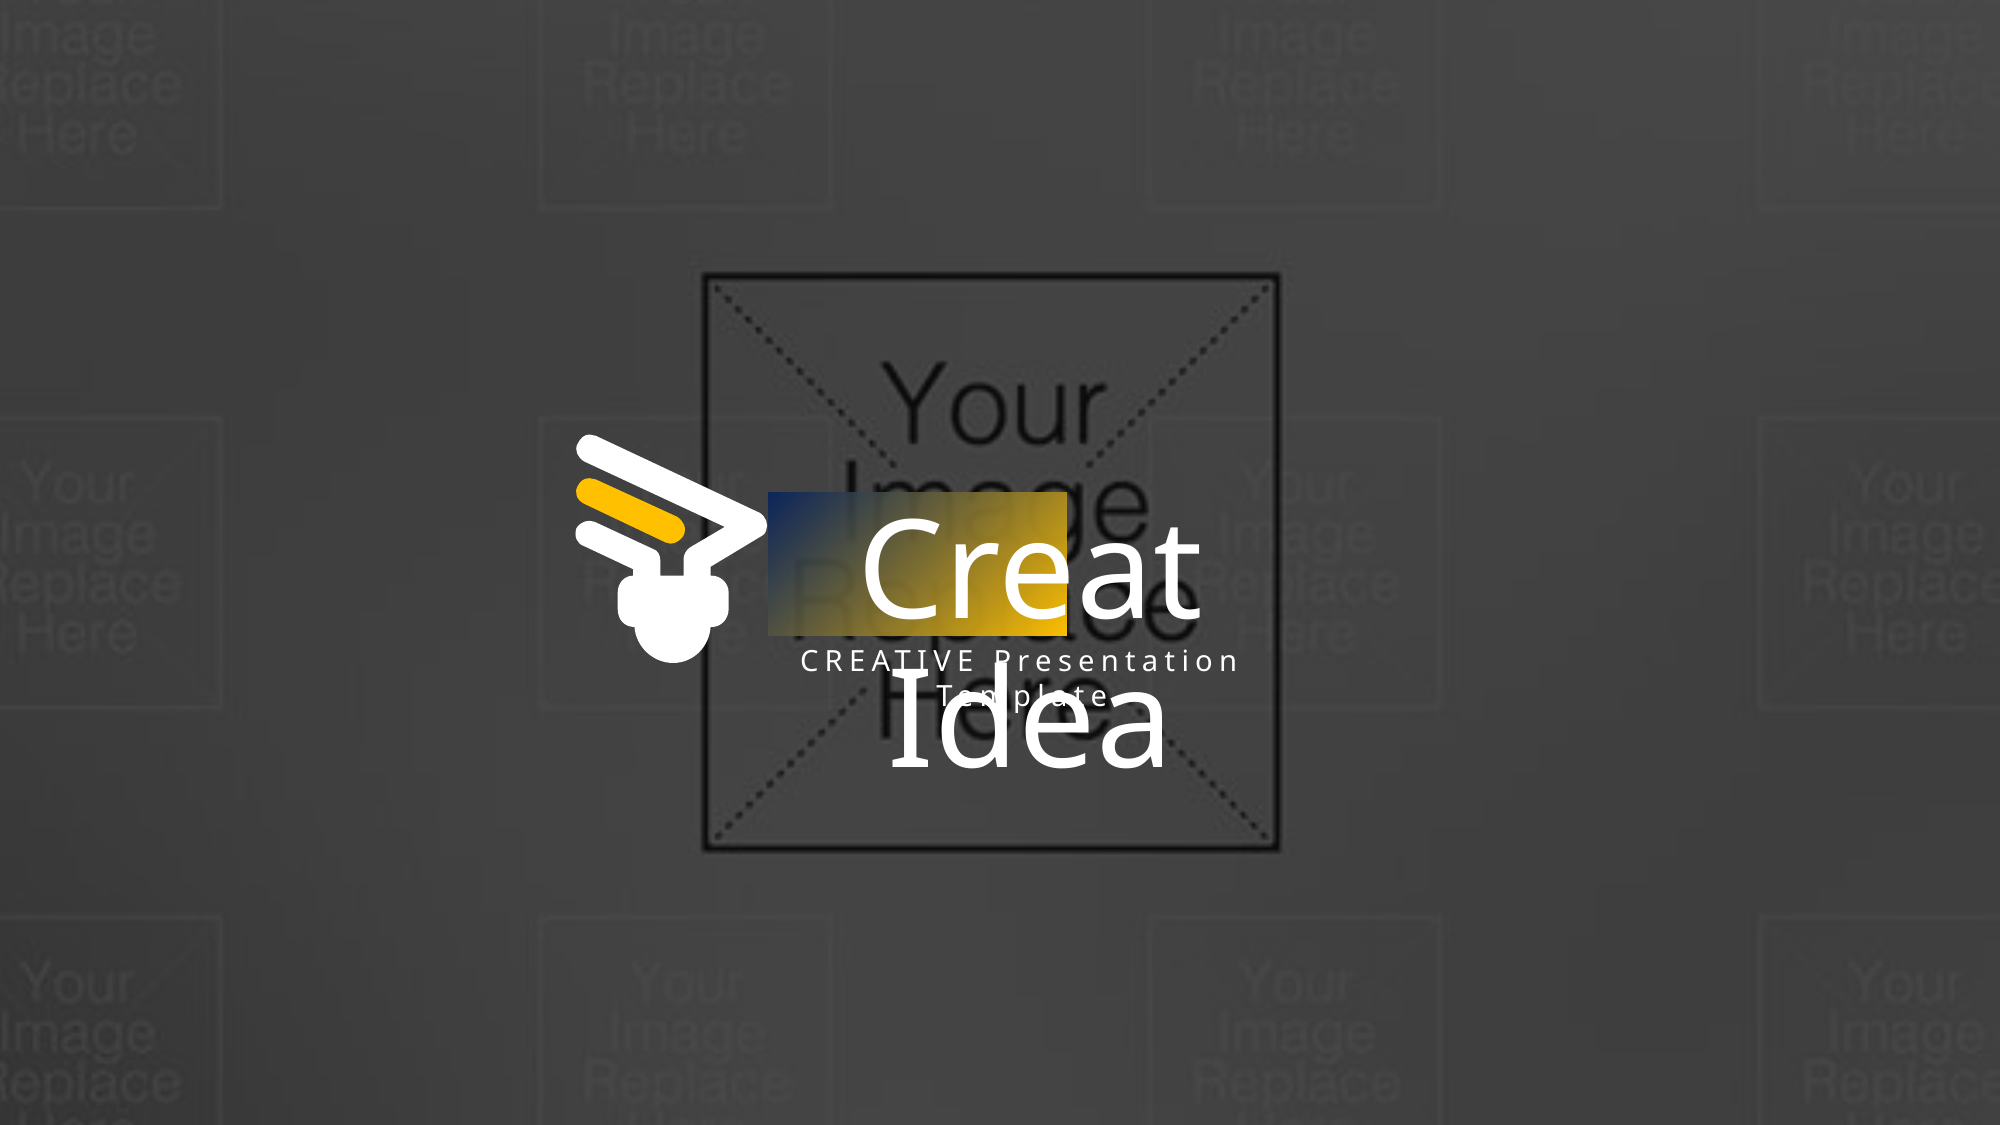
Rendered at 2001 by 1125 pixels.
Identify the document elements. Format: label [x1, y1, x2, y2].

picture [0, 0, 2000, 1125]
text_box [573, 434, 769, 664]
